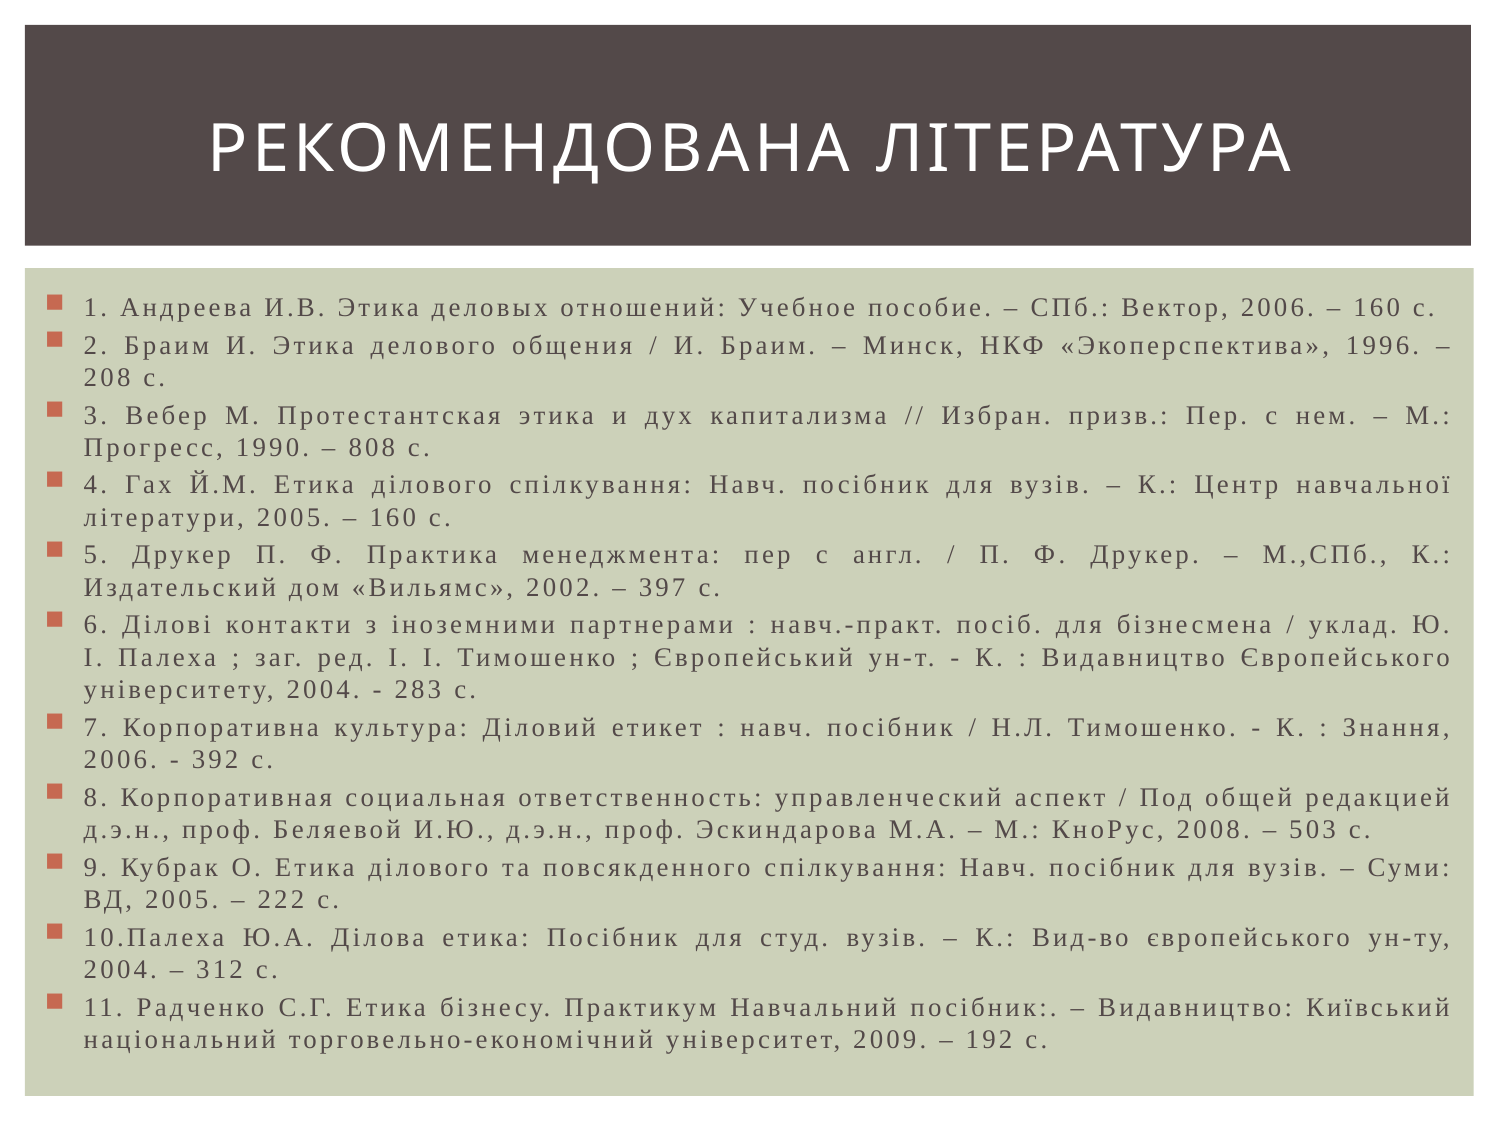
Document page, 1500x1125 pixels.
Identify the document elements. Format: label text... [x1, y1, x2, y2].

title РЕКОМЕНДОВАНА ЛІТЕРАТУРА [62, 58, 1438, 232]
list 1. Андреева И.В. Этика деловых отношений: Учебное пособие. – СПб.: Вектор, 2006. – 160 с. 2. Браим И. Этика делового общения / И. Браим. – Минск, НКФ «Экоперспектива», 1996. – 208 с. 3. Вебер М. Протестантская этика и дух капитализма // Избран. призв.: Пер. с нем. – М.: Прогресс, 1990. – 808 с. 4. Гах Й.М. Етика ділового спілкування: Навч. посібник для вузів. – К.: Центр навчальної літератури, 2005. – 160 с. 5. Друкер П. Ф. Практика менеджмента: пер с англ. / П. Ф. Друкер. – М.,СПб., К.: Издательский дом «Вильямс», 2002. – 397 с. 6. Ділові контакти з іноземними партнерами : навч.-практ. посіб. для бізнесмена / уклад. Ю. І. Палеха ; заг. ред. І. І. Тимошенко ; Європейський ун-т. - К. : Видавництво Європейського університету, 2004. - 283 с. 7. Корпоративна культура: Діловий етикет : навч. посібник / Н.Л. Тимошенко. - К. : Знання, 2006. - 392 с. 8. Корпоративная социальная ответственность: управленческий аспект / Под общей редакцией д.э.н., проф. Беляевой И.Ю., д.э.н., проф. Эскиндарова М.А. – М.: КноРус, 2008. – 503 с. 9. Кубрак О. Етика ділового та повсякденного спілкування: Навч. посібник для вузів. – Суми: ВД, 2005. – 222 с. 10.Палеха Ю.А. Ділова етика: Посібник для студ. вузів. – К.: Вид-во європейського ун-ту, 2004. – 312 с. 11. Радченко С.Г. Етика бізнесу. Практикум Навчальний посібник:. – Видавництво: Київський національний торговельно-економічний університет, 2009. – 192 с. [29, 281, 1471, 1094]
